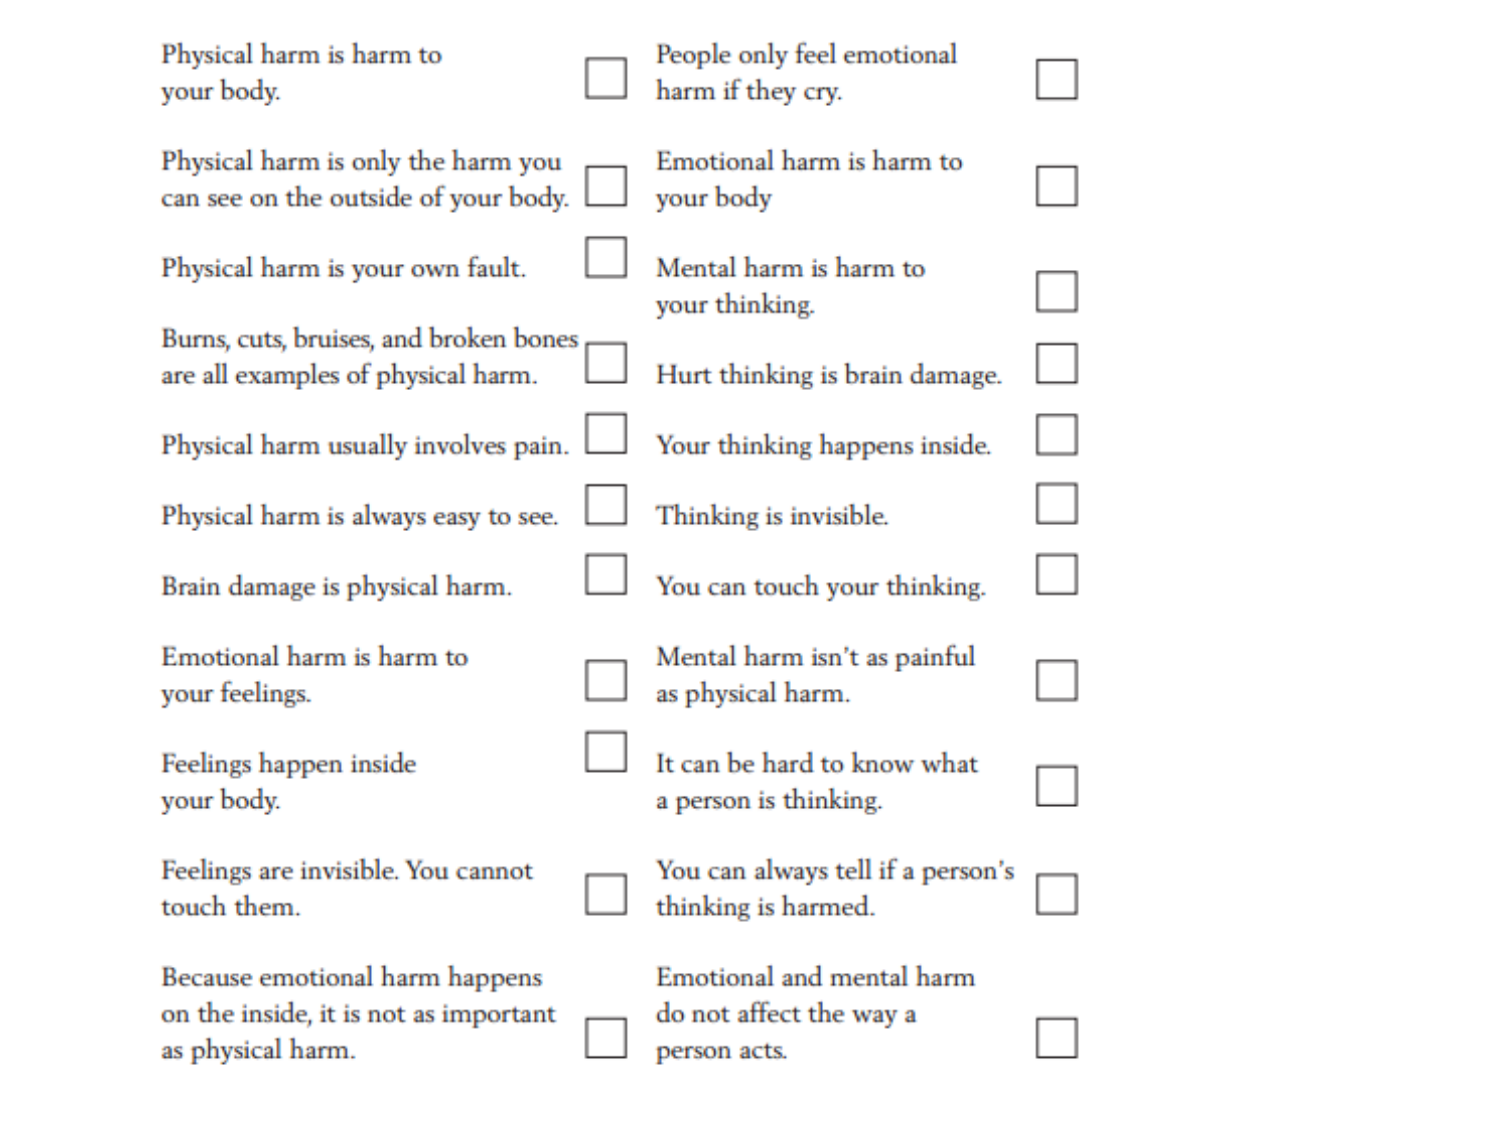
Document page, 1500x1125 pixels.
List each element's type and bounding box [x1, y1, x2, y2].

list [100, 0, 1114, 1083]
